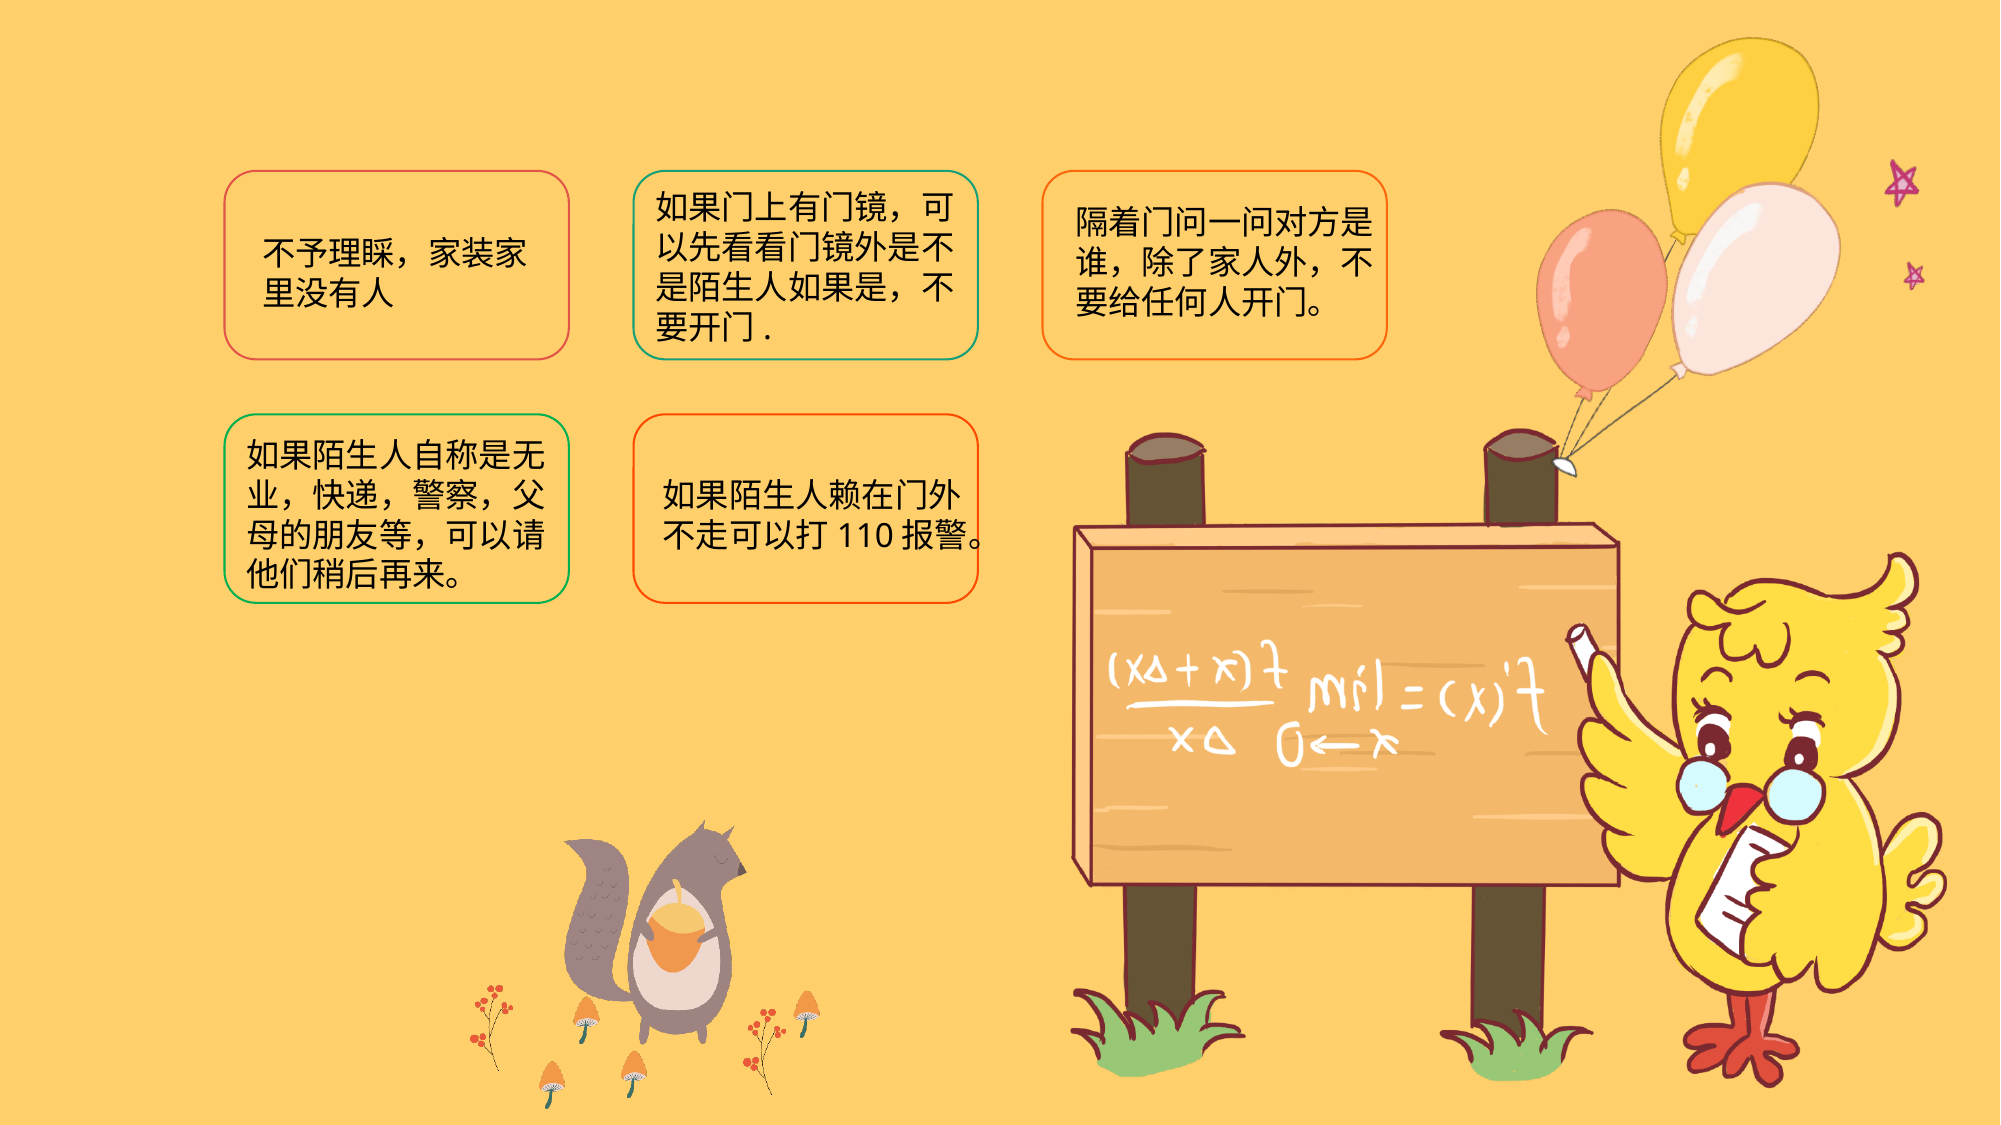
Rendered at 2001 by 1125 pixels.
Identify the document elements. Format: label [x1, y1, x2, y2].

text_box [224, 414, 569, 604]
picture [433, 782, 863, 1125]
picture [1013, 0, 2000, 1125]
text_box [633, 170, 1000, 360]
text_box [633, 414, 993, 603]
text_box [224, 170, 569, 360]
text_box [1042, 170, 1252, 207]
